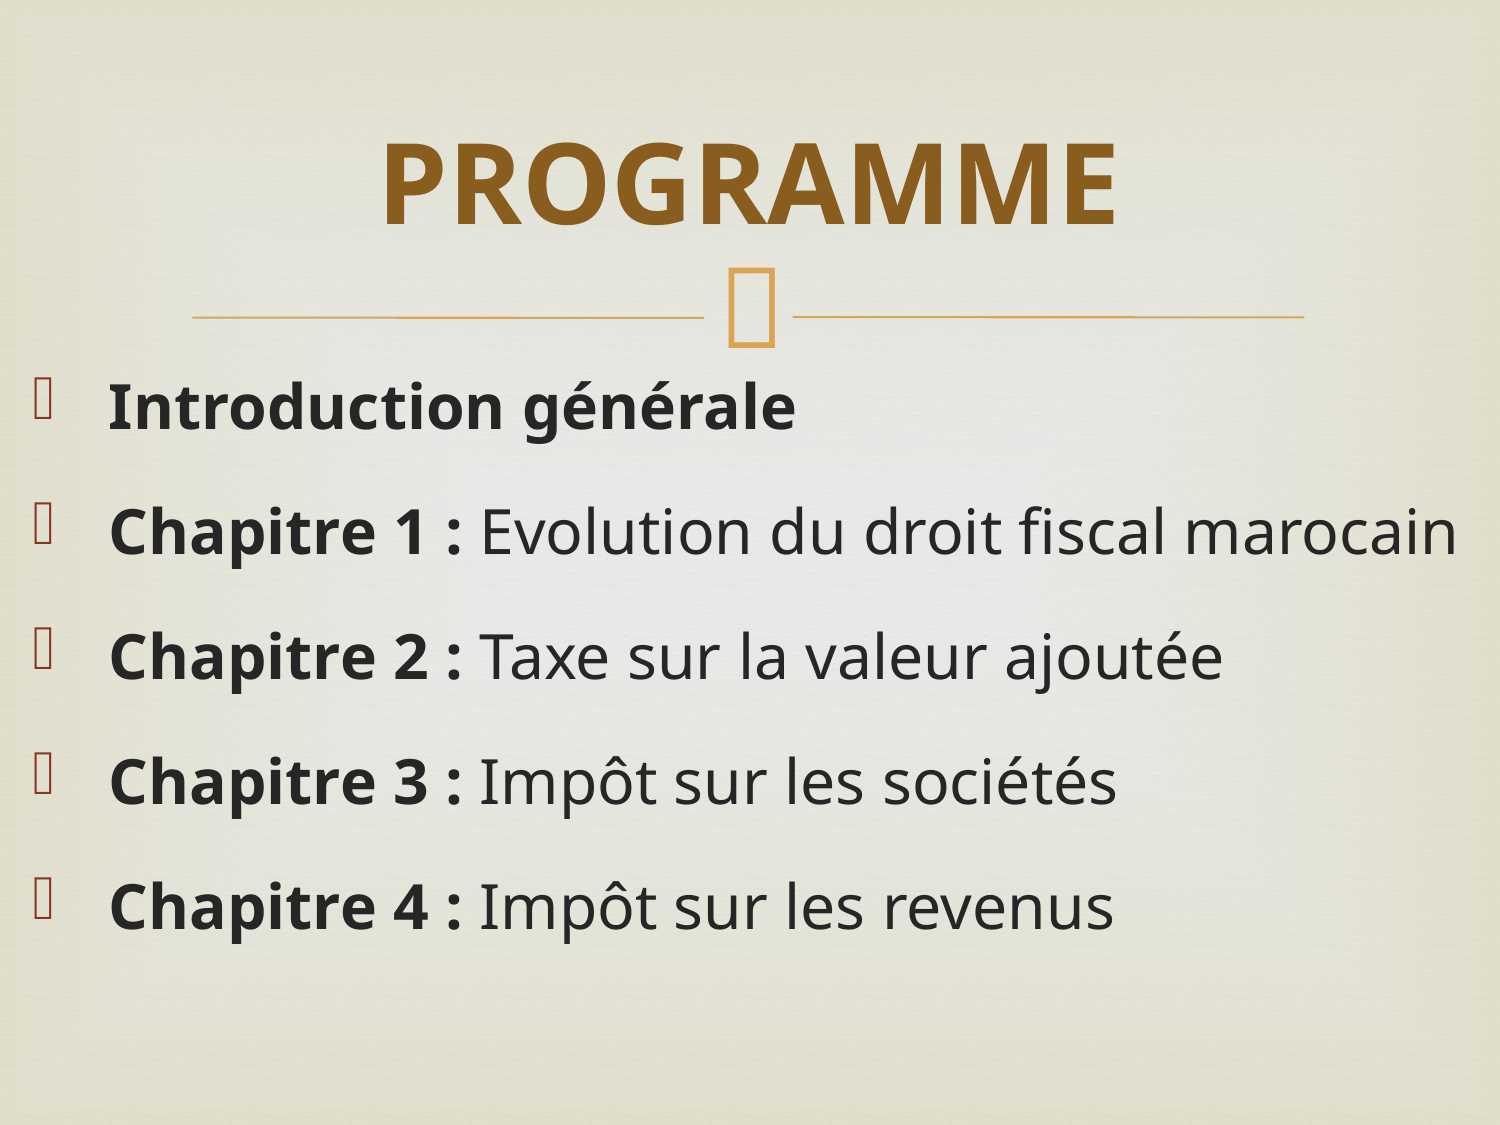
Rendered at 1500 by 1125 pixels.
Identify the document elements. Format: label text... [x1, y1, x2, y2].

list Introduction générale Chapitre 1 : Evolution du droit fiscal marocain Chapitre 2 : Taxe sur la valeur ajoutée Chapitre 3 : Impôt sur les sociétés Chapitre 4 : Impôt sur les revenus [17, 360, 1500, 1094]
title PROGRAMME [112, 93, 1386, 267]
